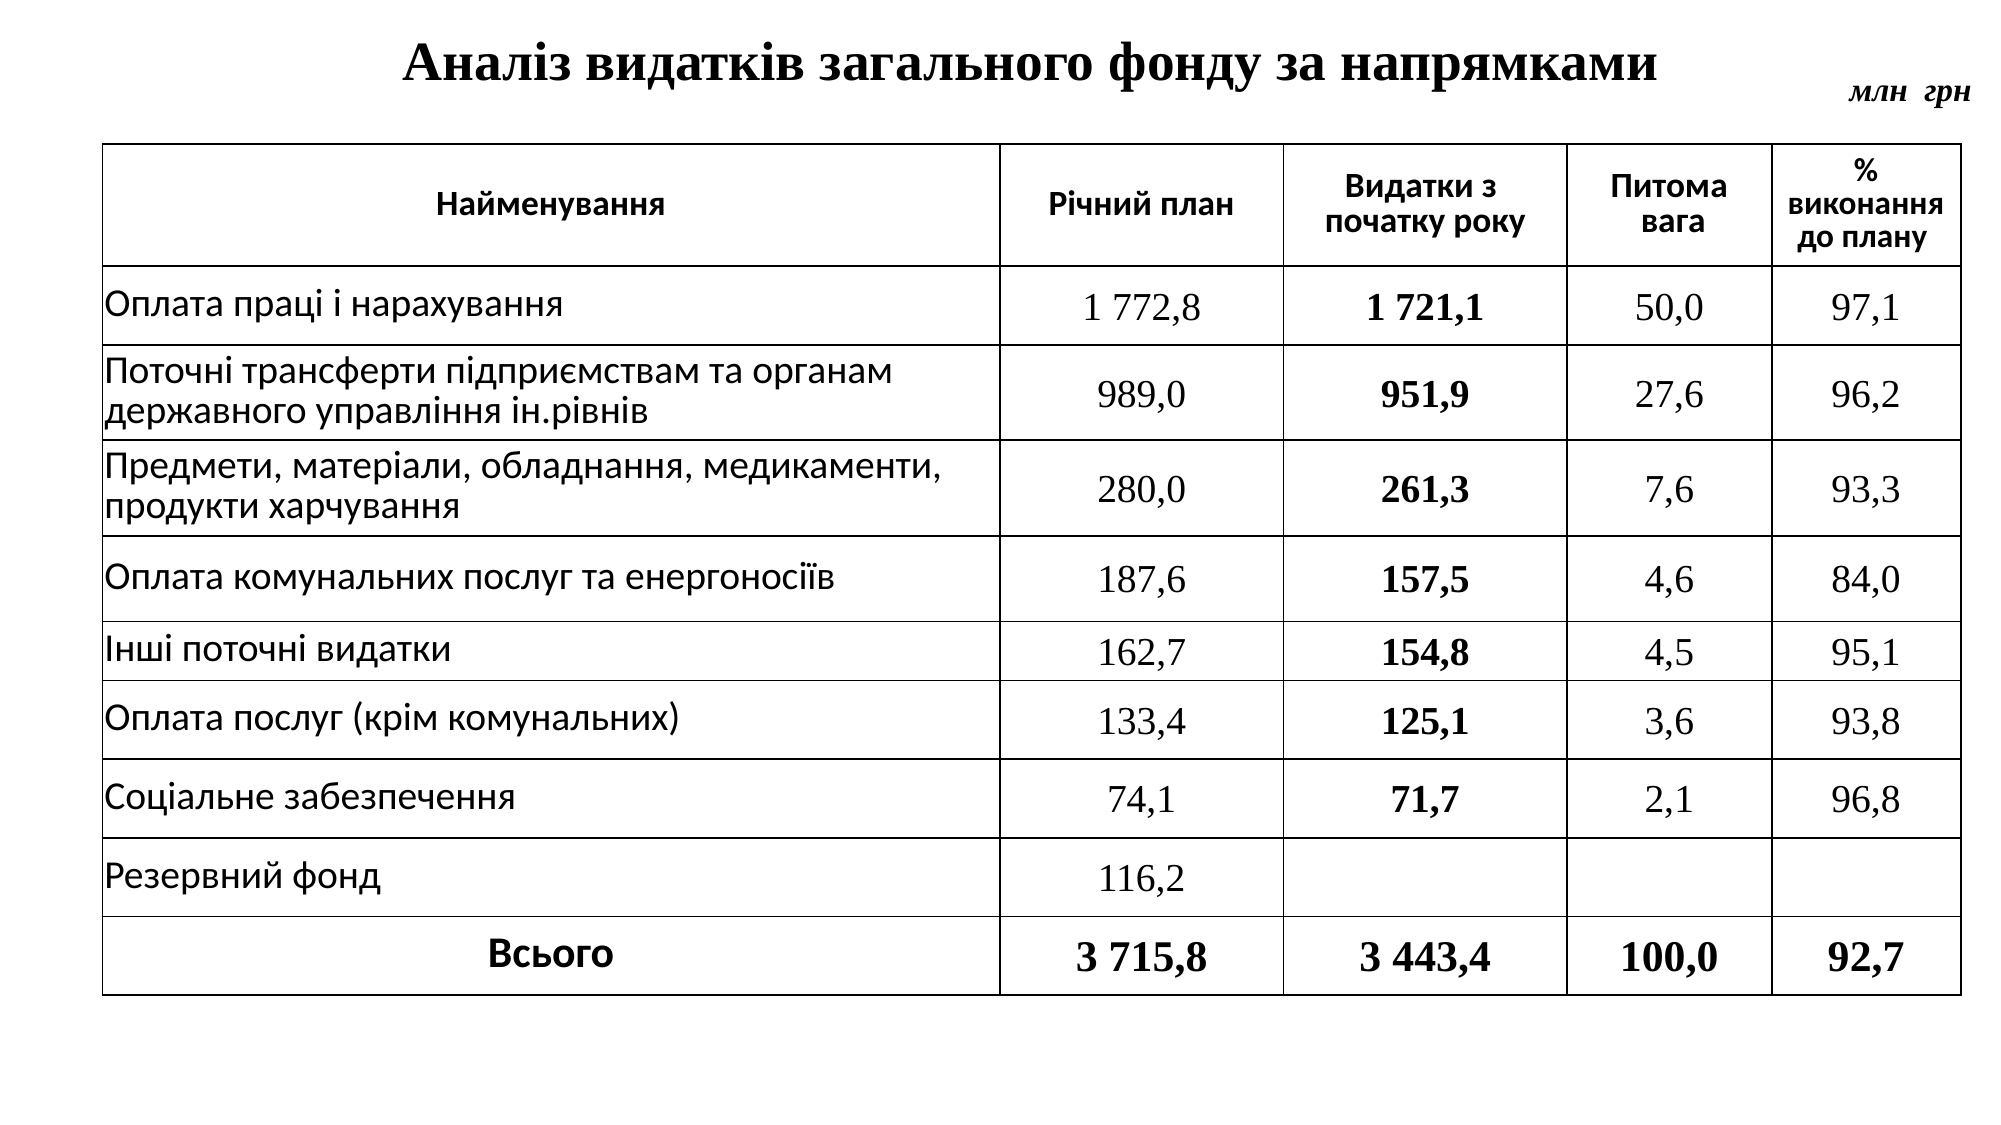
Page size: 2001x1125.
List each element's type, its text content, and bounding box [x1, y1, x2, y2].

table_cell 3 443,4 [1284, 917, 1566, 994]
table_cell Резервний фонд [103, 839, 999, 916]
table_cell 96,8 [1773, 760, 1960, 837]
table_cell 280,0 [1001, 441, 1283, 535]
table_cell 93,8 [1773, 681, 1960, 758]
table_cell Оплата праці і нарахування [103, 267, 999, 344]
table_cell 50,0 [1568, 267, 1771, 344]
table_cell 187,6 [1001, 537, 1283, 621]
title Аналіз видатків загального фонду за напрямками [212, 15, 1851, 110]
table_cell Соціальне забезпечення [103, 760, 999, 837]
table_cell 154,8 [1284, 622, 1566, 680]
text_box млн грн [1834, 30, 2000, 116]
table_cell 133,4 [1001, 681, 1283, 758]
table_cell 93,3 [1773, 441, 1960, 535]
table_cell 2,1 [1568, 760, 1771, 837]
table_header % виконання до плану [1773, 145, 1960, 265]
table_cell 71,7 [1284, 760, 1566, 837]
table_cell 100,0 [1568, 917, 1771, 994]
table_cell 95,1 [1773, 622, 1960, 680]
table_cell [1284, 839, 1566, 916]
table_cell Всього [103, 917, 999, 994]
table_cell Інші поточні видатки [103, 622, 999, 680]
table_header Найменування [103, 145, 999, 265]
table_cell [1568, 839, 1771, 916]
table_cell 261,3 [1284, 441, 1566, 535]
table_cell 4,6 [1568, 537, 1771, 621]
table_cell 3,6 [1568, 681, 1771, 758]
table_cell 27,6 [1568, 346, 1771, 439]
table_cell 4,5 [1568, 622, 1771, 680]
table_header Питома вага [1568, 145, 1771, 265]
table_cell 951,9 [1284, 346, 1566, 439]
table_cell 989,0 [1001, 346, 1283, 439]
table_cell 74,1 [1001, 760, 1283, 837]
table_cell 157,5 [1284, 537, 1566, 621]
table_cell 116,2 [1001, 839, 1283, 916]
table_cell 92,7 [1773, 917, 1960, 994]
table_header Річний план [1001, 145, 1283, 265]
table_cell Оплата комунальних послуг та енергоносіїв [103, 537, 999, 621]
table_cell Поточні трансферти підприємствам та органам державного управління ін.рівнів [103, 346, 999, 439]
table_cell Предмети, матеріали, обладнання, медикаменти, продукти харчування [103, 441, 999, 535]
table_cell [1773, 839, 1960, 916]
table_cell 84,0 [1773, 537, 1960, 621]
table_cell 162,7 [1001, 622, 1283, 680]
table_cell 97,1 [1773, 267, 1960, 344]
table_cell 7,6 [1568, 441, 1771, 535]
table_cell 96,2 [1773, 346, 1960, 439]
table_cell Оплата послуг (крім комунальних) [103, 681, 999, 758]
table_header Видатки з початку року [1284, 145, 1566, 265]
table_cell 3 715,8 [1001, 917, 1283, 994]
table_cell 1 772,8 [1001, 267, 1283, 344]
table_cell 125,1 [1284, 681, 1566, 758]
table_cell 1 721,1 [1284, 267, 1566, 344]
